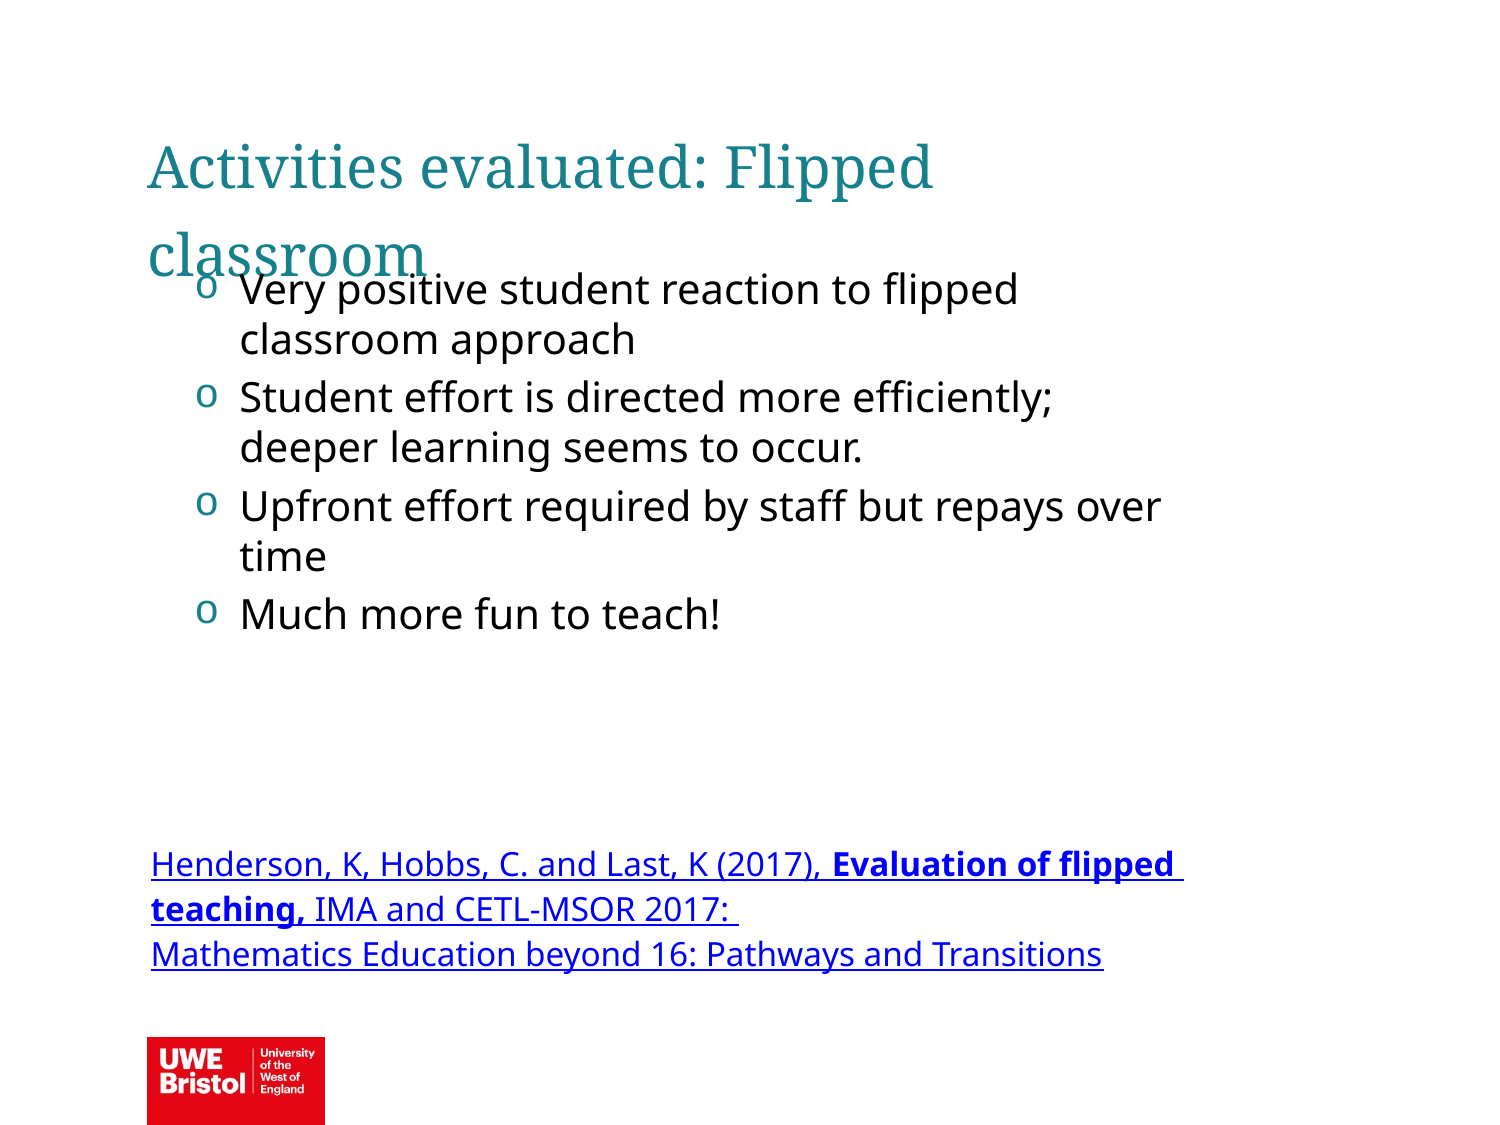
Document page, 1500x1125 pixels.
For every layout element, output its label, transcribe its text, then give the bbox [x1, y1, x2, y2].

picture [147, 1037, 325, 1125]
list Very positive student reaction to flipped classroom approach Student effort is directed more efficiently; deeper learning seems to occur. Upfront effort required by staff but repays over time Much more fun to teach! Henderson, K, Hobbs, C. and Last, K (2017), Evaluation of flipped teaching, IMA and CETL-MSOR 2017: Mathematics Education beyond 16: Pathways and Transitions [135, 255, 1217, 988]
list Activities evaluated: Flipped classroom [147, 113, 1217, 220]
